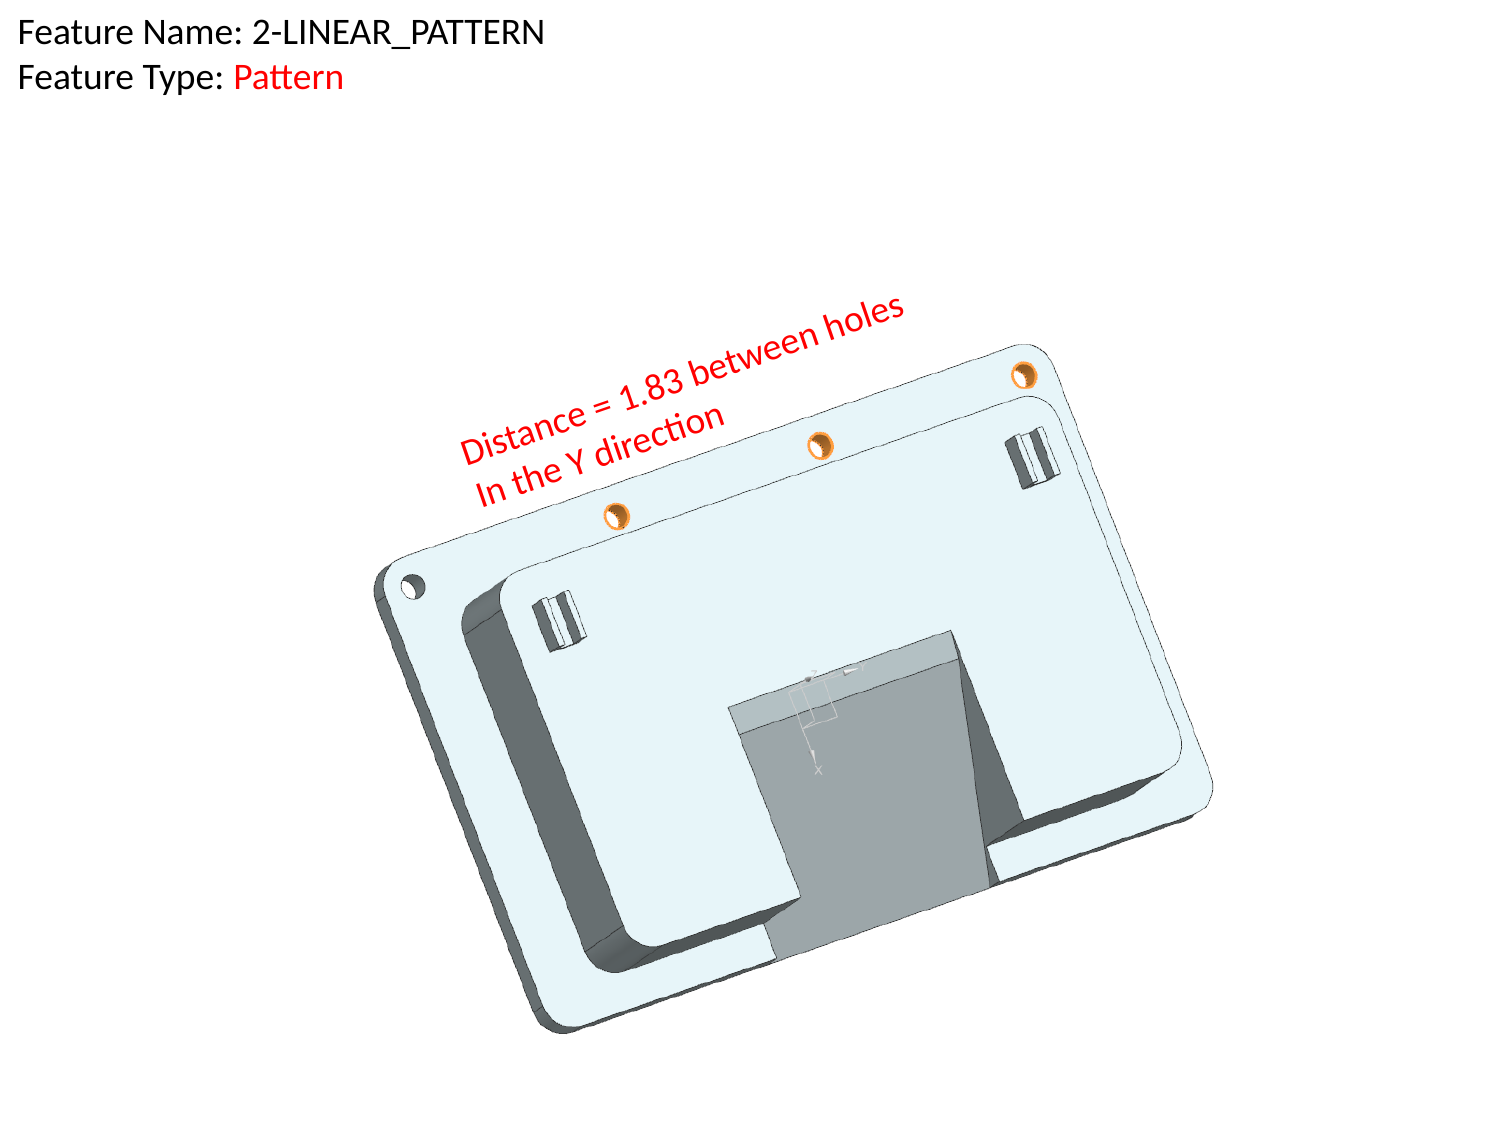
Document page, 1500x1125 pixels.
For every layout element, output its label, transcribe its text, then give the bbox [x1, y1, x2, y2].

picture [362, 330, 1223, 1041]
text_box Distance = 1.83 between holes In the Y direction [722, 266, 928, 330]
text_box Feature Name: 2-LINEAR_PATTERN Feature Type: Pattern [3, 0, 570, 105]
